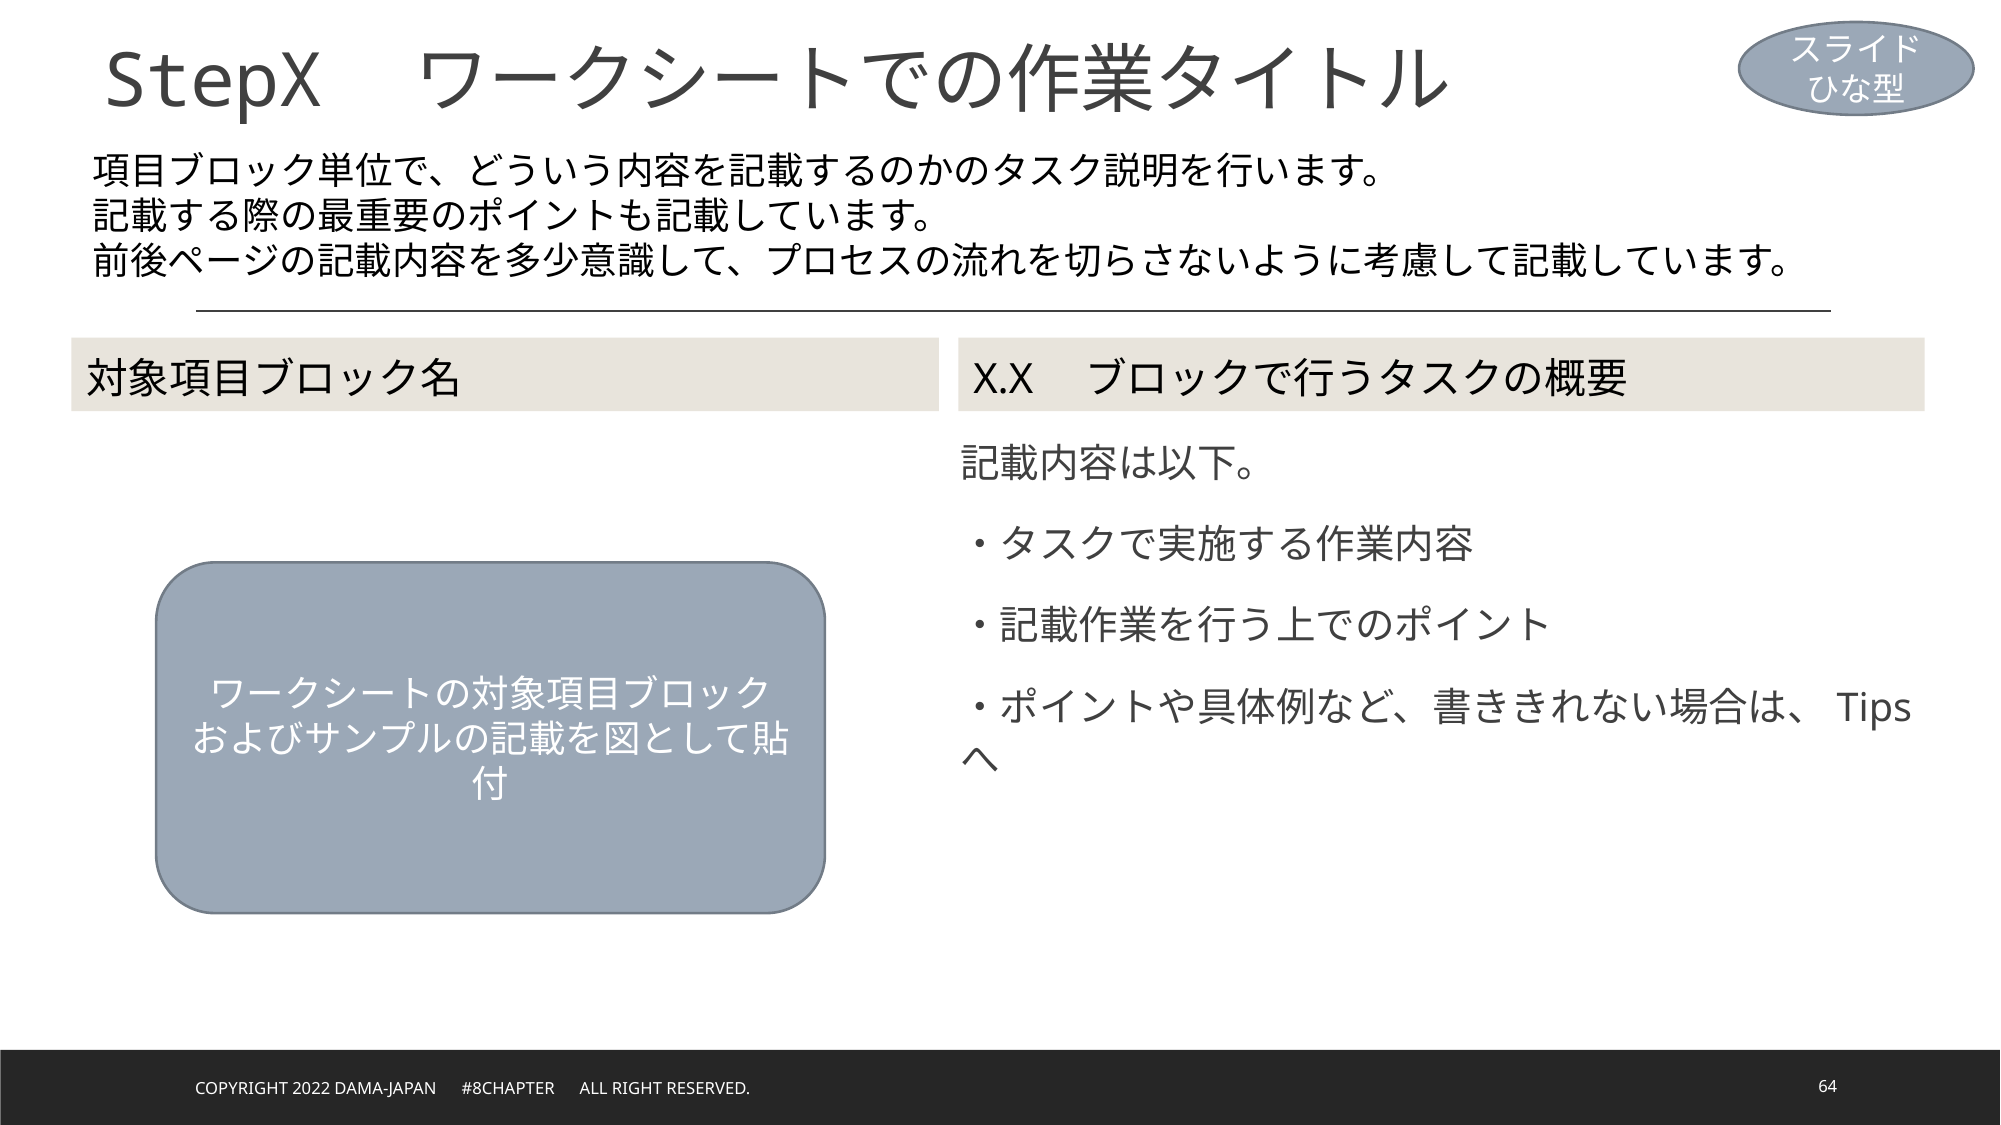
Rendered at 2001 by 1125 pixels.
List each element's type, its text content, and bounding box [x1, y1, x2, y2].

text_box スライド ひな型 [1737, 20, 1975, 117]
footer Copyright 2022 DAMA-JAPAN #8chapter All right reserved. [180, 1057, 1299, 1118]
list 記載内容は以下。 ・タスクで実施する作業内容 ・記載作業を行う上でのポイント ・ポイントや具体例など、書ききれない場合は、Tipsへ [960, 425, 1929, 1032]
text_box 項目ブロック単位で、どういう内容を記載するのかのタスク説明を行います。 記載する際の最重要のポイントも記載しています。 前後ページの記載内容を多少意識して、プロセスの流れを切らさないように考慮して記載しています。 [78, 139, 1922, 290]
title StepX ワークシートでの作業タイトル [87, 47, 1830, 130]
text_box ワークシートの対象項目ブロック およびサンプルの記載を図として貼付 [154, 561, 827, 915]
list 対象項目ブロック名 [71, 337, 939, 412]
list x.x ブロックで行うタスクの概要 [958, 337, 1925, 412]
slide_number 64 [1803, 1057, 1932, 1118]
